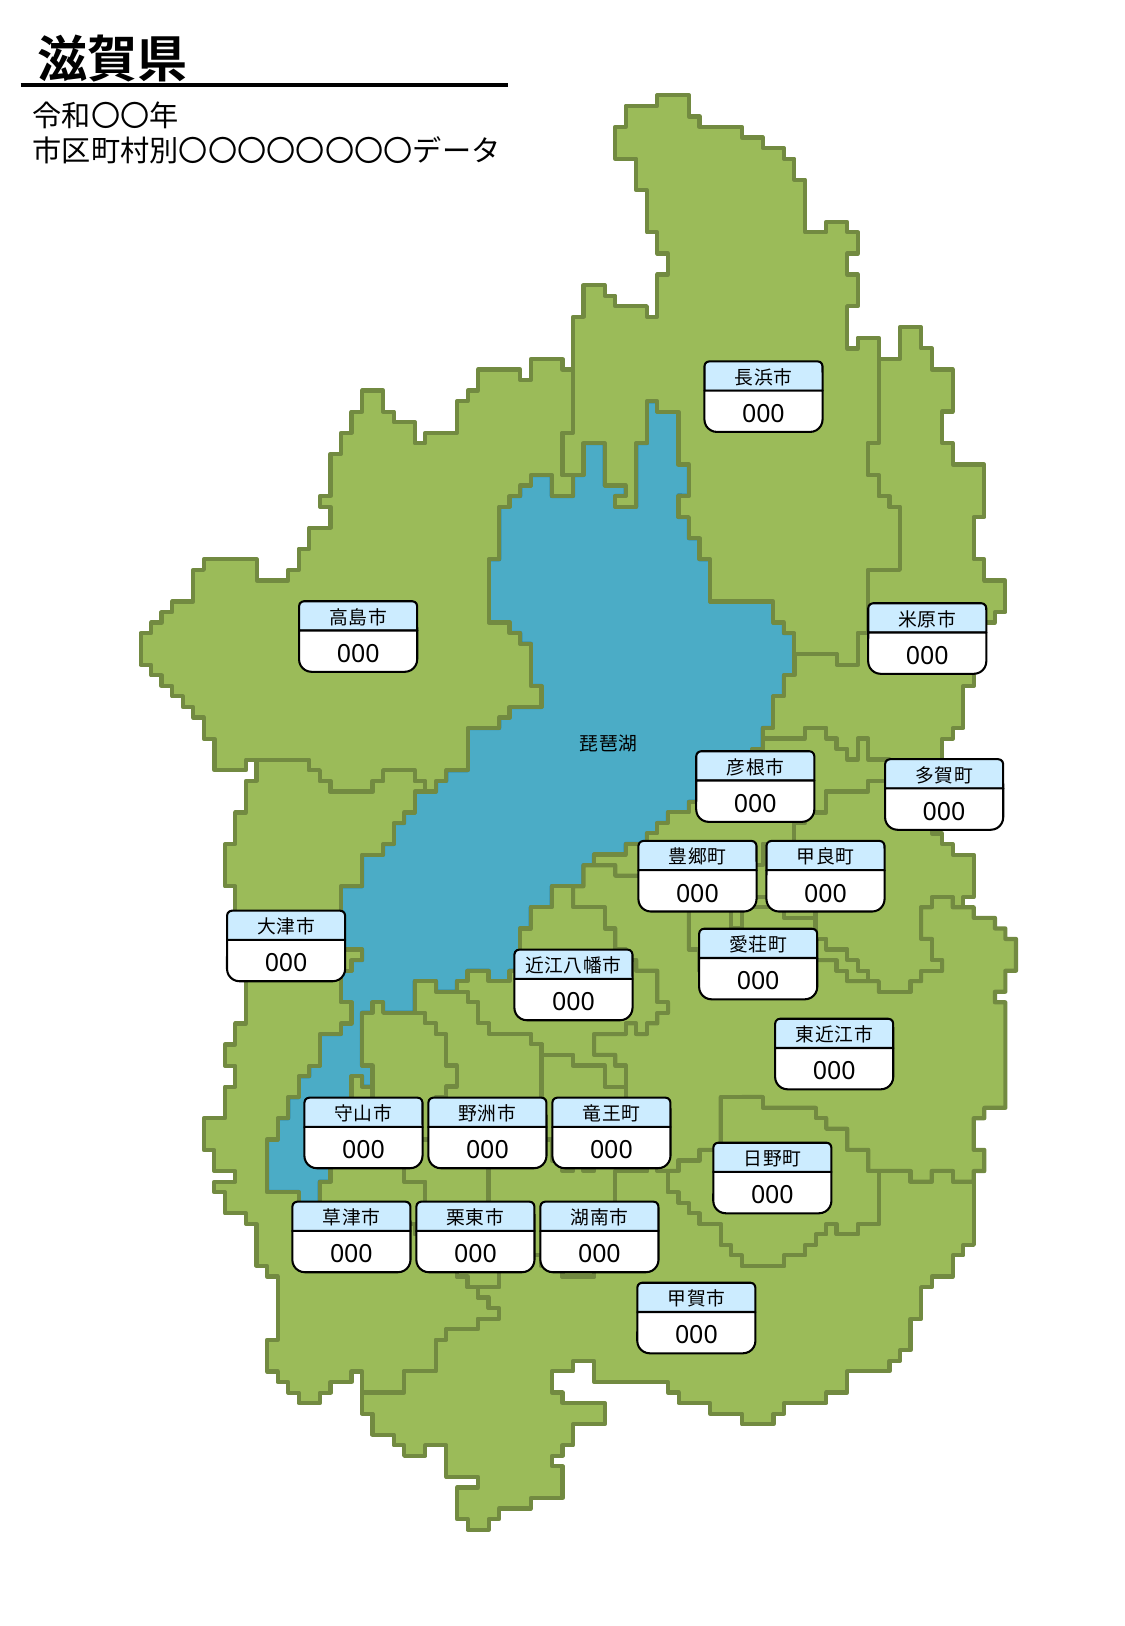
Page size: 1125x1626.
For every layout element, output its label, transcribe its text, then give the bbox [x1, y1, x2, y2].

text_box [884, 759, 1004, 831]
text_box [867, 603, 987, 675]
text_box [695, 751, 815, 823]
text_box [226, 910, 346, 982]
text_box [713, 1142, 832, 1214]
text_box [514, 949, 633, 1021]
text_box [304, 1097, 423, 1169]
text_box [552, 1097, 671, 1169]
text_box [774, 1018, 894, 1090]
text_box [292, 1201, 411, 1273]
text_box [766, 840, 885, 912]
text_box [637, 1282, 756, 1354]
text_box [638, 840, 757, 912]
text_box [698, 928, 818, 1000]
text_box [540, 1201, 659, 1273]
text_box 滋賀県 [22, 20, 203, 83]
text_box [428, 1097, 547, 1169]
text_box 令和〇〇年 市区町村別〇〇〇〇〇〇〇〇データ [18, 89, 137, 175]
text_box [140, 94, 1017, 1530]
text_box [298, 601, 418, 673]
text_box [416, 1201, 535, 1273]
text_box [704, 361, 823, 433]
